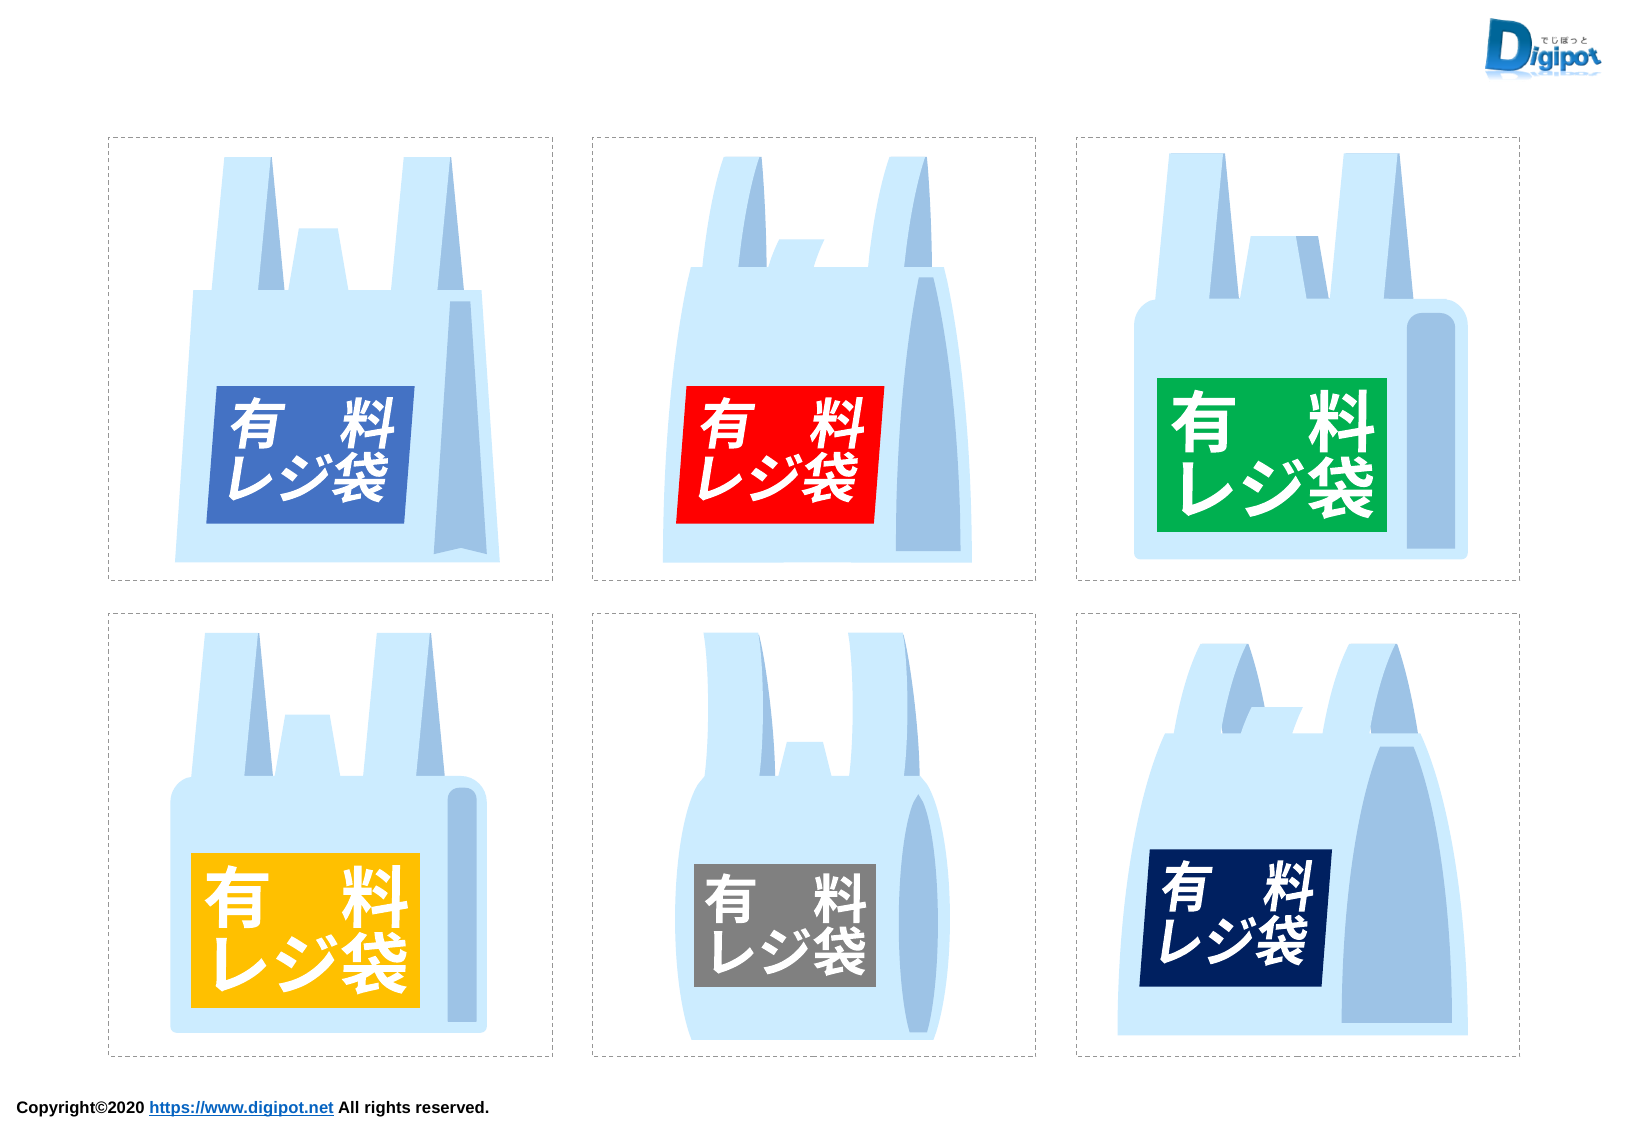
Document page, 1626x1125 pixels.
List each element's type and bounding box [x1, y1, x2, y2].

text_box [1134, 153, 1468, 560]
text_box [662, 156, 972, 563]
text_box [675, 632, 950, 1040]
text_box [170, 632, 487, 1033]
picture [1485, 18, 1602, 82]
text_box [174, 157, 500, 563]
text_box [1117, 643, 1468, 1036]
